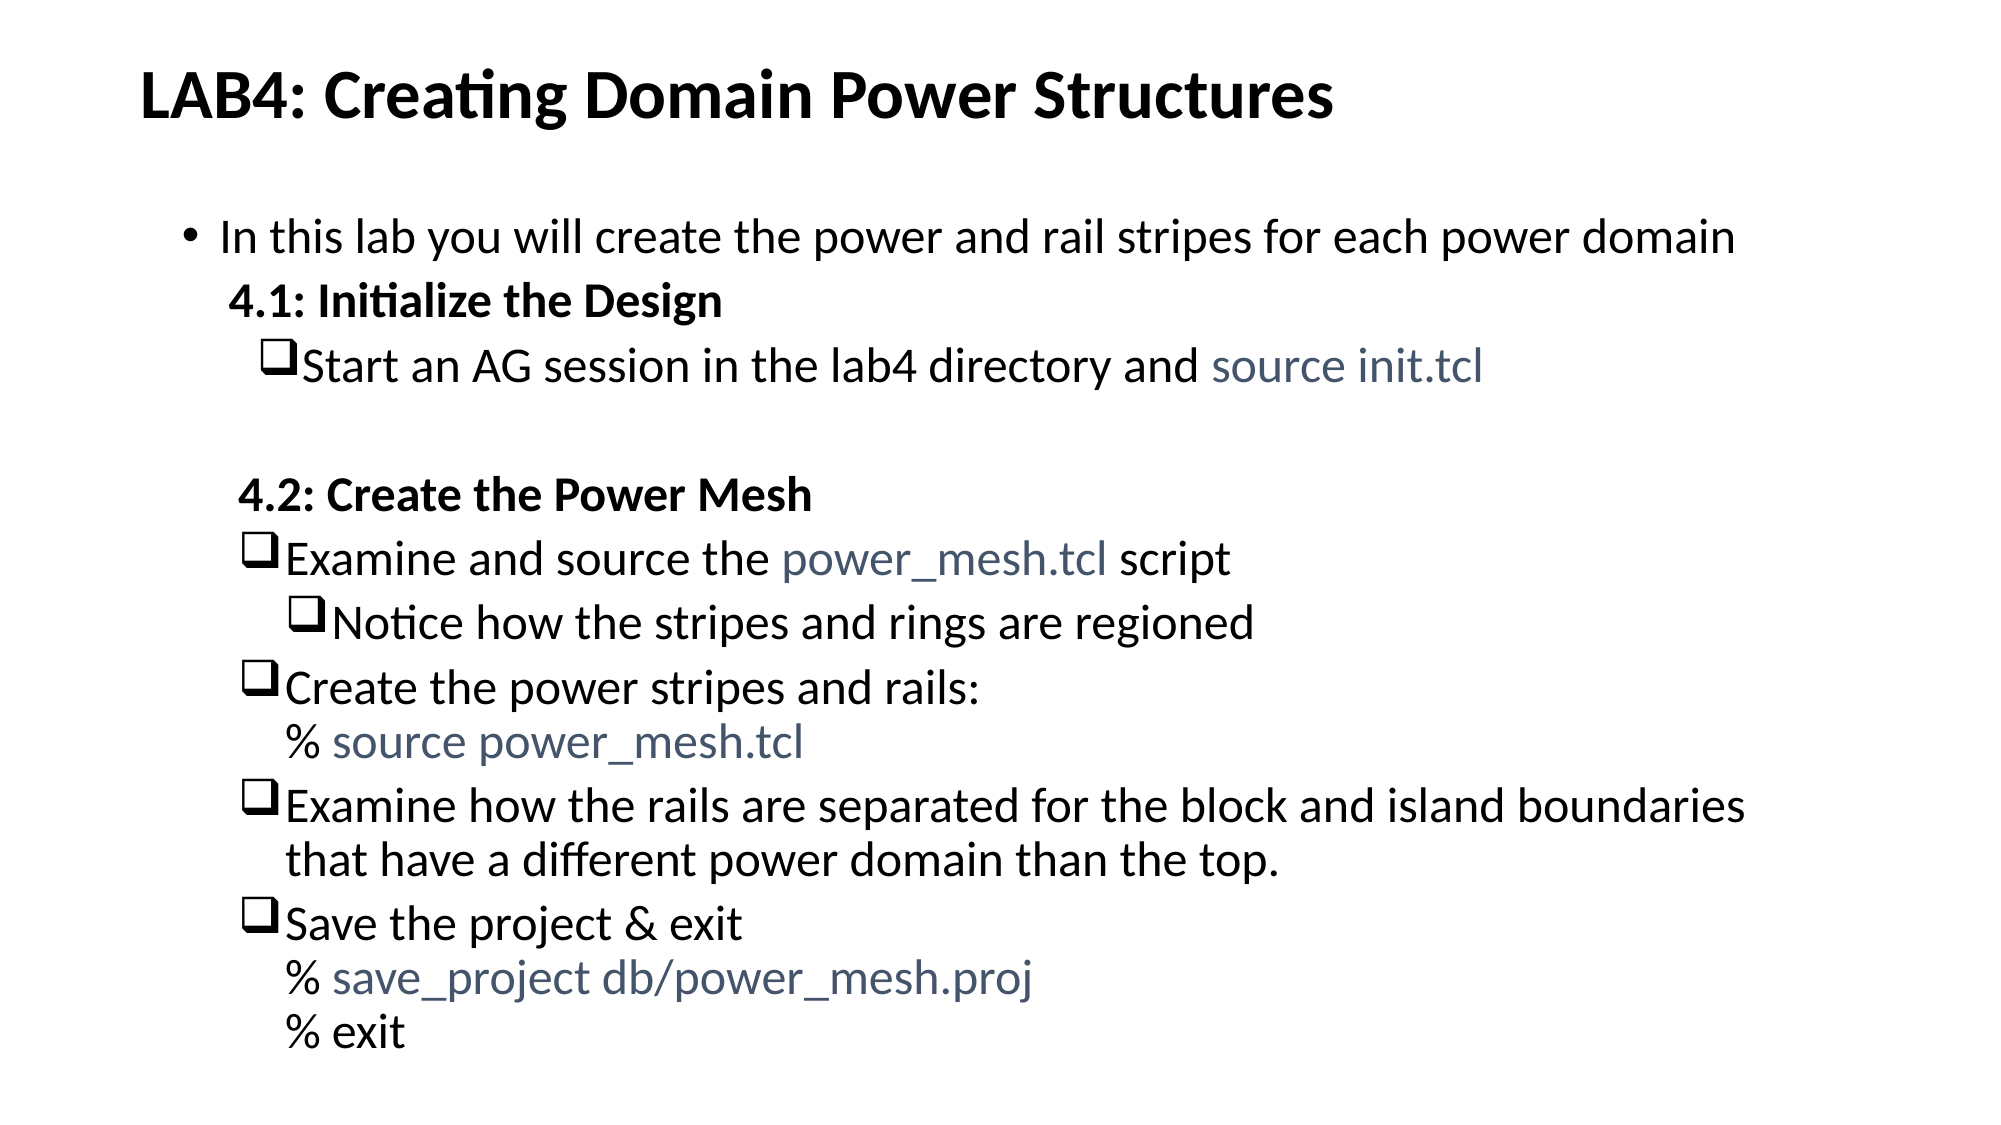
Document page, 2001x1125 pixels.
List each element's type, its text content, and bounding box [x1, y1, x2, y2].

list In this lab you will create the power and rail stripes for each power domain 4.1: Initialize the Design Start an AG session in the lab4 directory and source init.tcl 4.2: Create the Power Mesh Examine and source the power_mesh.tcl script Notice how the stripes and rings are regioned Create the power stripes and rails: % source power_mesh.tcl Examine how the rails are separated for the block and island boundaries that have a different power domain than the top. Save the project & exit % save_project db/power_mesh.proj % exit [166, 202, 1834, 1038]
title LAB4: Creating Domain Power Structures [125, 28, 1617, 163]
